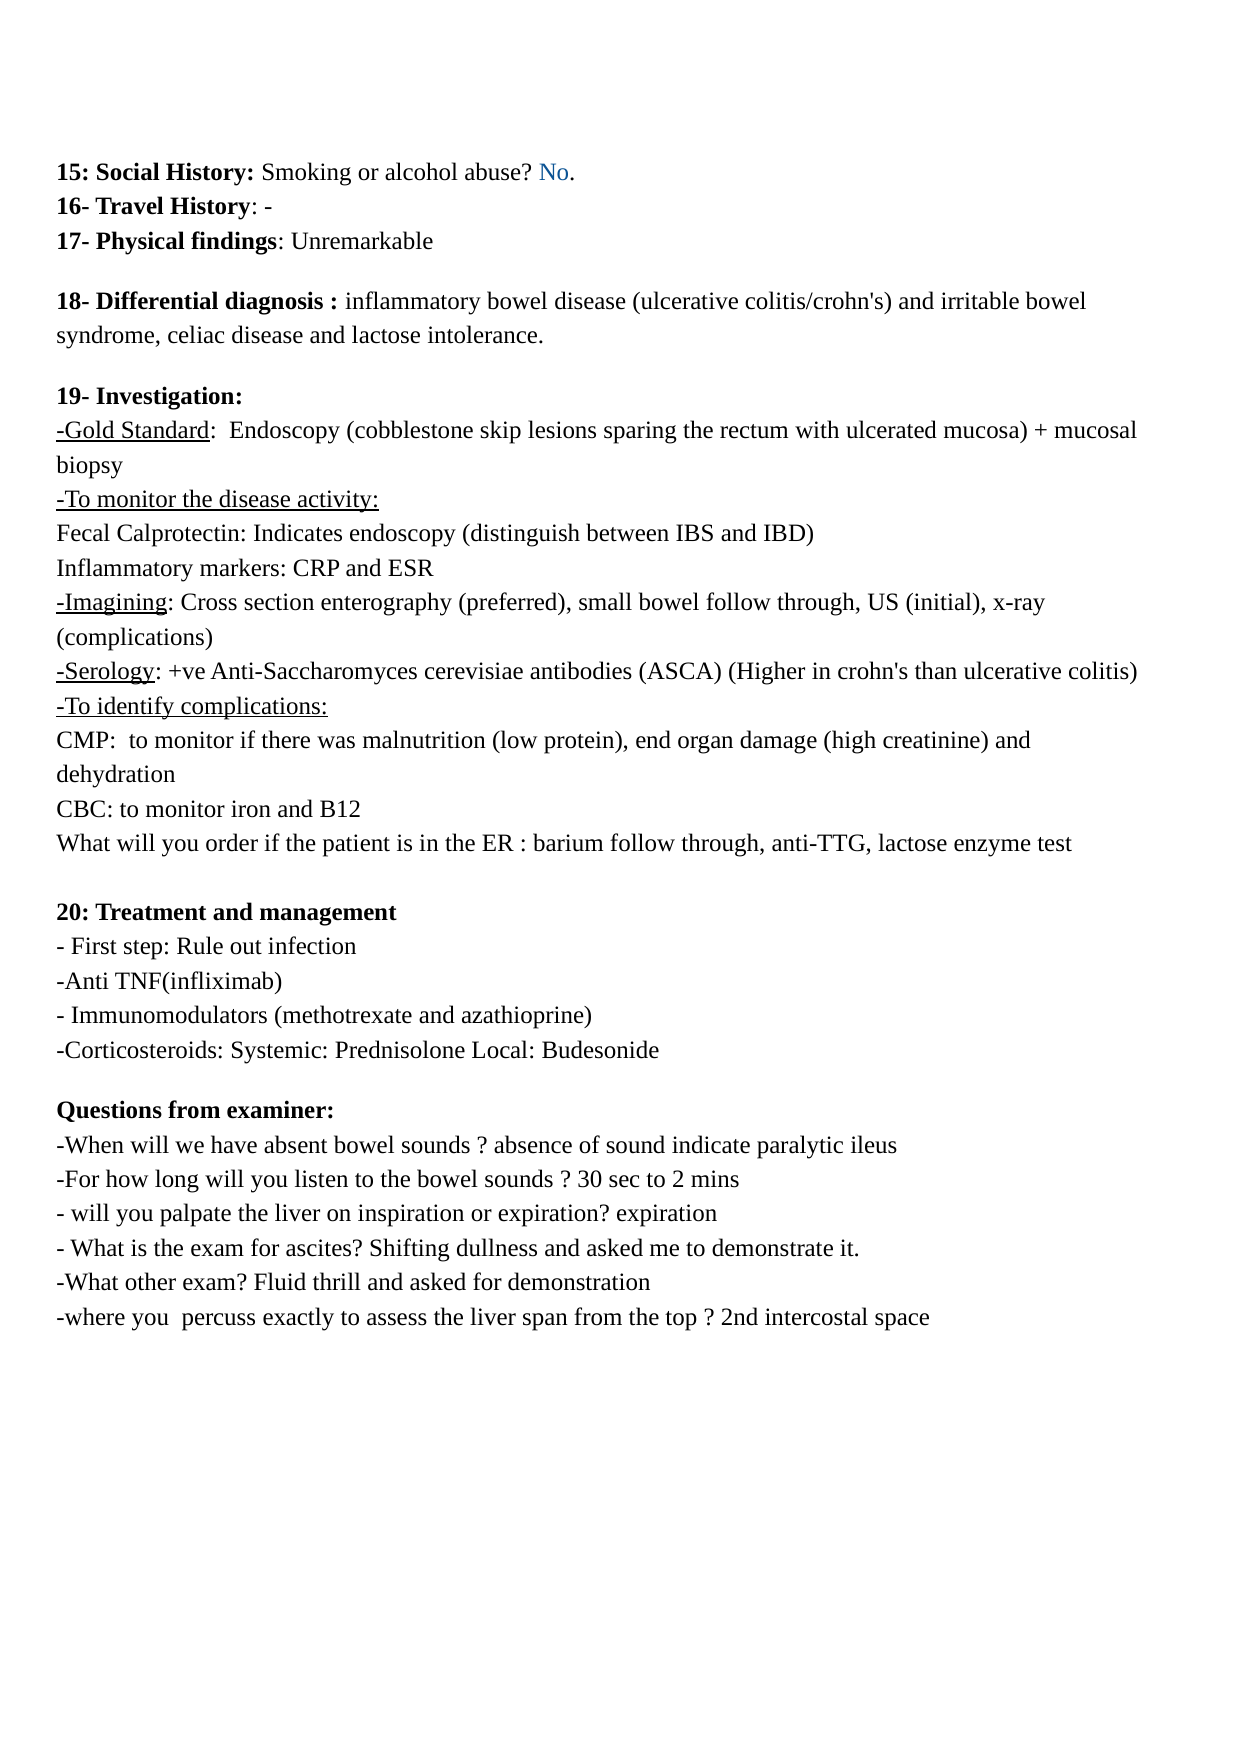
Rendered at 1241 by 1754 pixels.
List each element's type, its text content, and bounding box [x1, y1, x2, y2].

text_box 15: Social History: Smoking or alcohol abuse? No. 16- Travel History: - 17- Physical findings: Unremarkable 18- Differential diagnosis : inflammatory bowel disease (ulcerative colitis/crohn's) and irritable bowel syndrome, celiac disease and lactose intolerance. 19- Investigation: -Gold Standard: Endoscopy (cobblestone skip lesions sparing the rectum with ulcerated mucosa) + mucosal biopsy -To monitor the disease activity: Fecal Calprotectin: Indicates endoscopy (distinguish between IBS and IBD) Inflammatory markers: CRP and ESR -Imagining: Cross section enterography (preferred), small bowel follow through, US (initial), x-ray (complications) -Serology: +ve Anti-Saccharomyces cerevisiae antibodies (ASCA) (Higher in crohn's than ulcerative colitis) -To identify complications: CMP: to monitor if there was malnutrition (low protein), end organ damage (high creatinine) and dehydration CBC: to monitor iron and B12 What will you order if the patient is in the ER : barium follow through, anti-TTG, lactose enzyme test 20: Treatment and management - First step: Rule out infection -Anti TNF(infliximab) - Immunomodulators (methotrexate and azathioprine) -Corticosteroids: Systemic: Prednisolone Local: Budesonide Questions from examiner: -When will we have absent bowel sounds ? absence of sound indicate paralytic ileus -For how long will you listen to the bowel sounds ? 30 sec to 2 mins - will you palpate the liver on inspiration or expiration? expiration - What is the exam for ascites? Shifting dullness and asked me to demonstrate it. -What other exam? Fluid thrill and asked for demonstration -where you percuss exactly to assess the liver span from the top ? 2nd intercostal space [35, 107, 1178, 1754]
